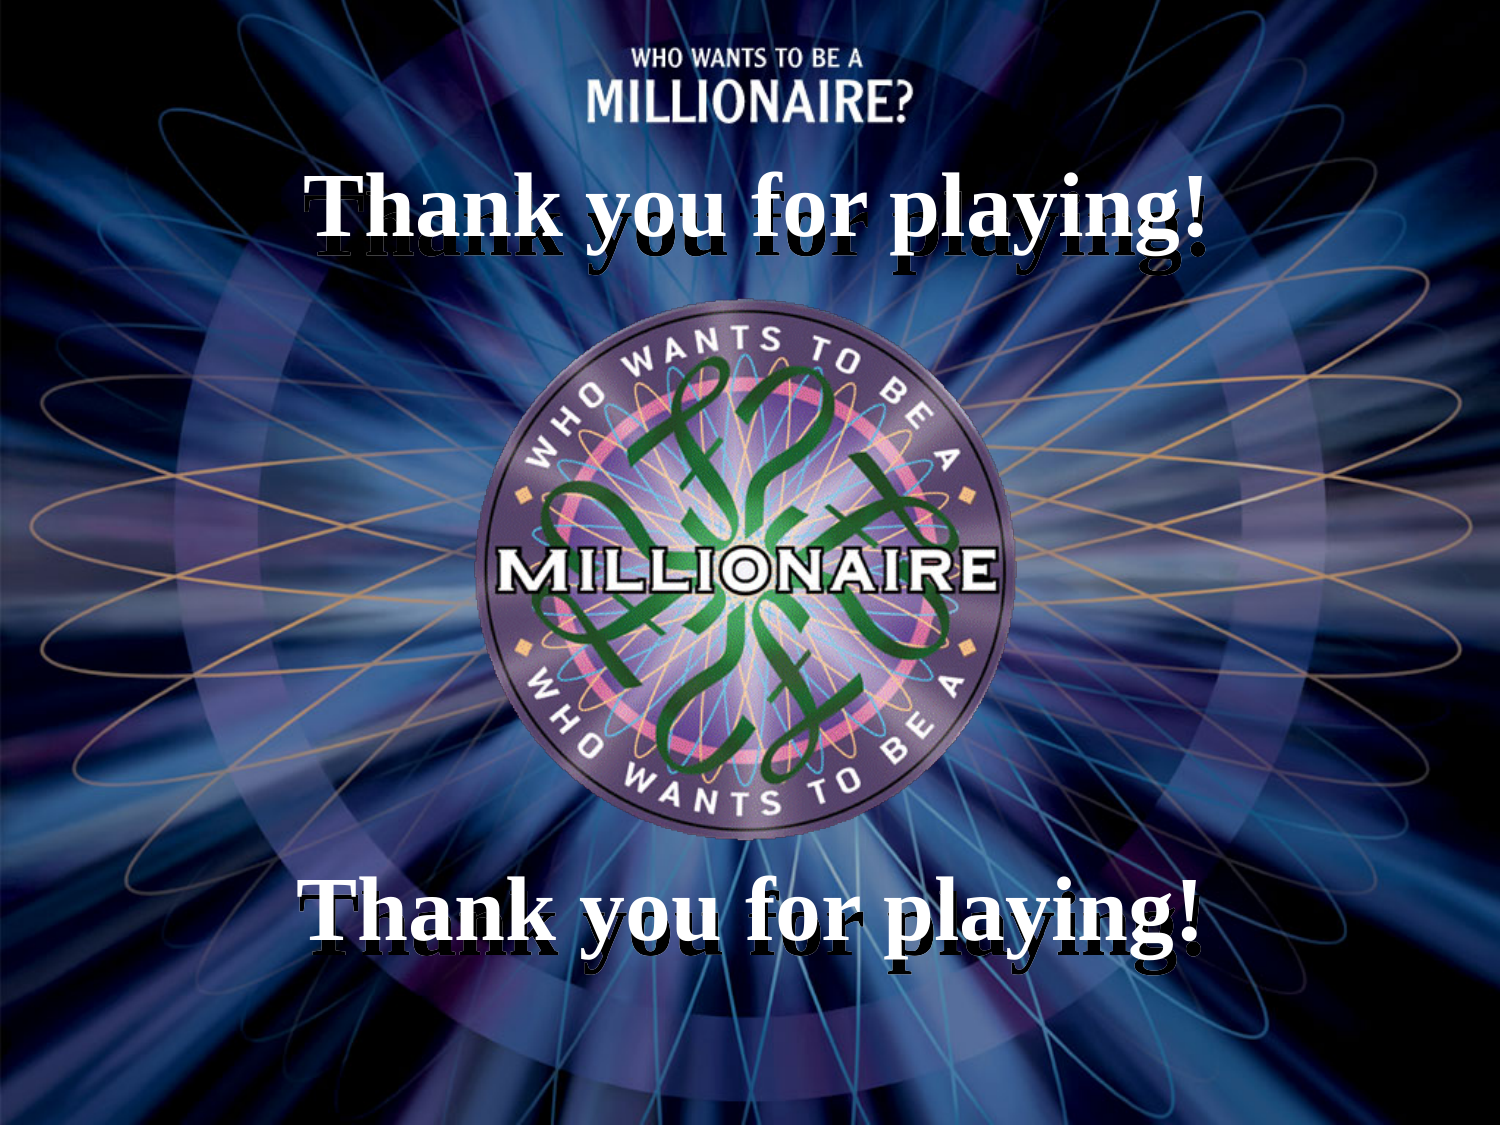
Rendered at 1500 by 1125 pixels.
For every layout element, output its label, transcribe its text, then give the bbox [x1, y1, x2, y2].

picture [0, 0, 1500, 1125]
text_box Thank you for playing! [281, 841, 1221, 967]
text_box Thank you for playing! [288, 137, 1228, 262]
